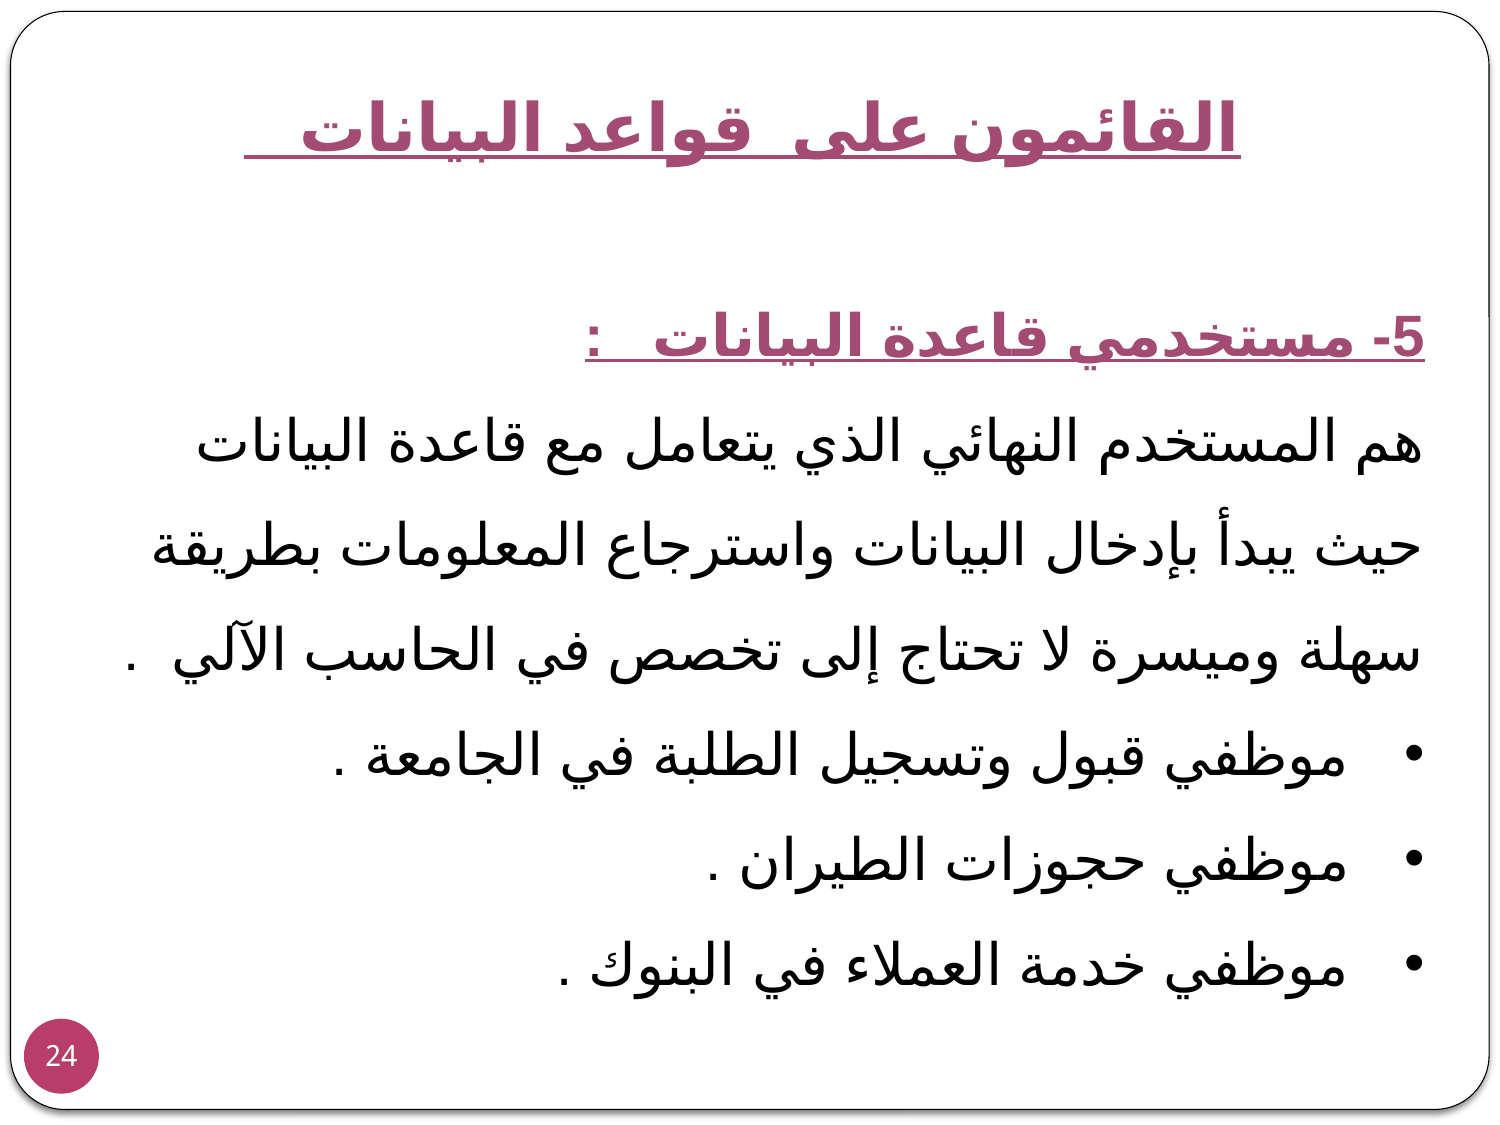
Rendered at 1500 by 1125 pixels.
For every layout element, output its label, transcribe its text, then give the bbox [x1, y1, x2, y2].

text_box 5- مستخدمي قاعدة البيانات : هم المستخدم النهائي الذي يتعامل مع قاعدة البيانات حيث يبدأ بإدخال البيانات واسترجاع المعلومات بطريقة سهلة وميسرة لا تحتاج إلى تخصص في الحاسب الآلي . موظفي قبول وتسجيل الطلبة في الجامعة . موظفي حجوزات الطيران . موظفي خدمة العملاء في البنوك . [76, 255, 1440, 1095]
text_box القائمون على قواعد البيانات [44, 76, 1440, 173]
slide_number 24 [23, 1018, 99, 1094]
